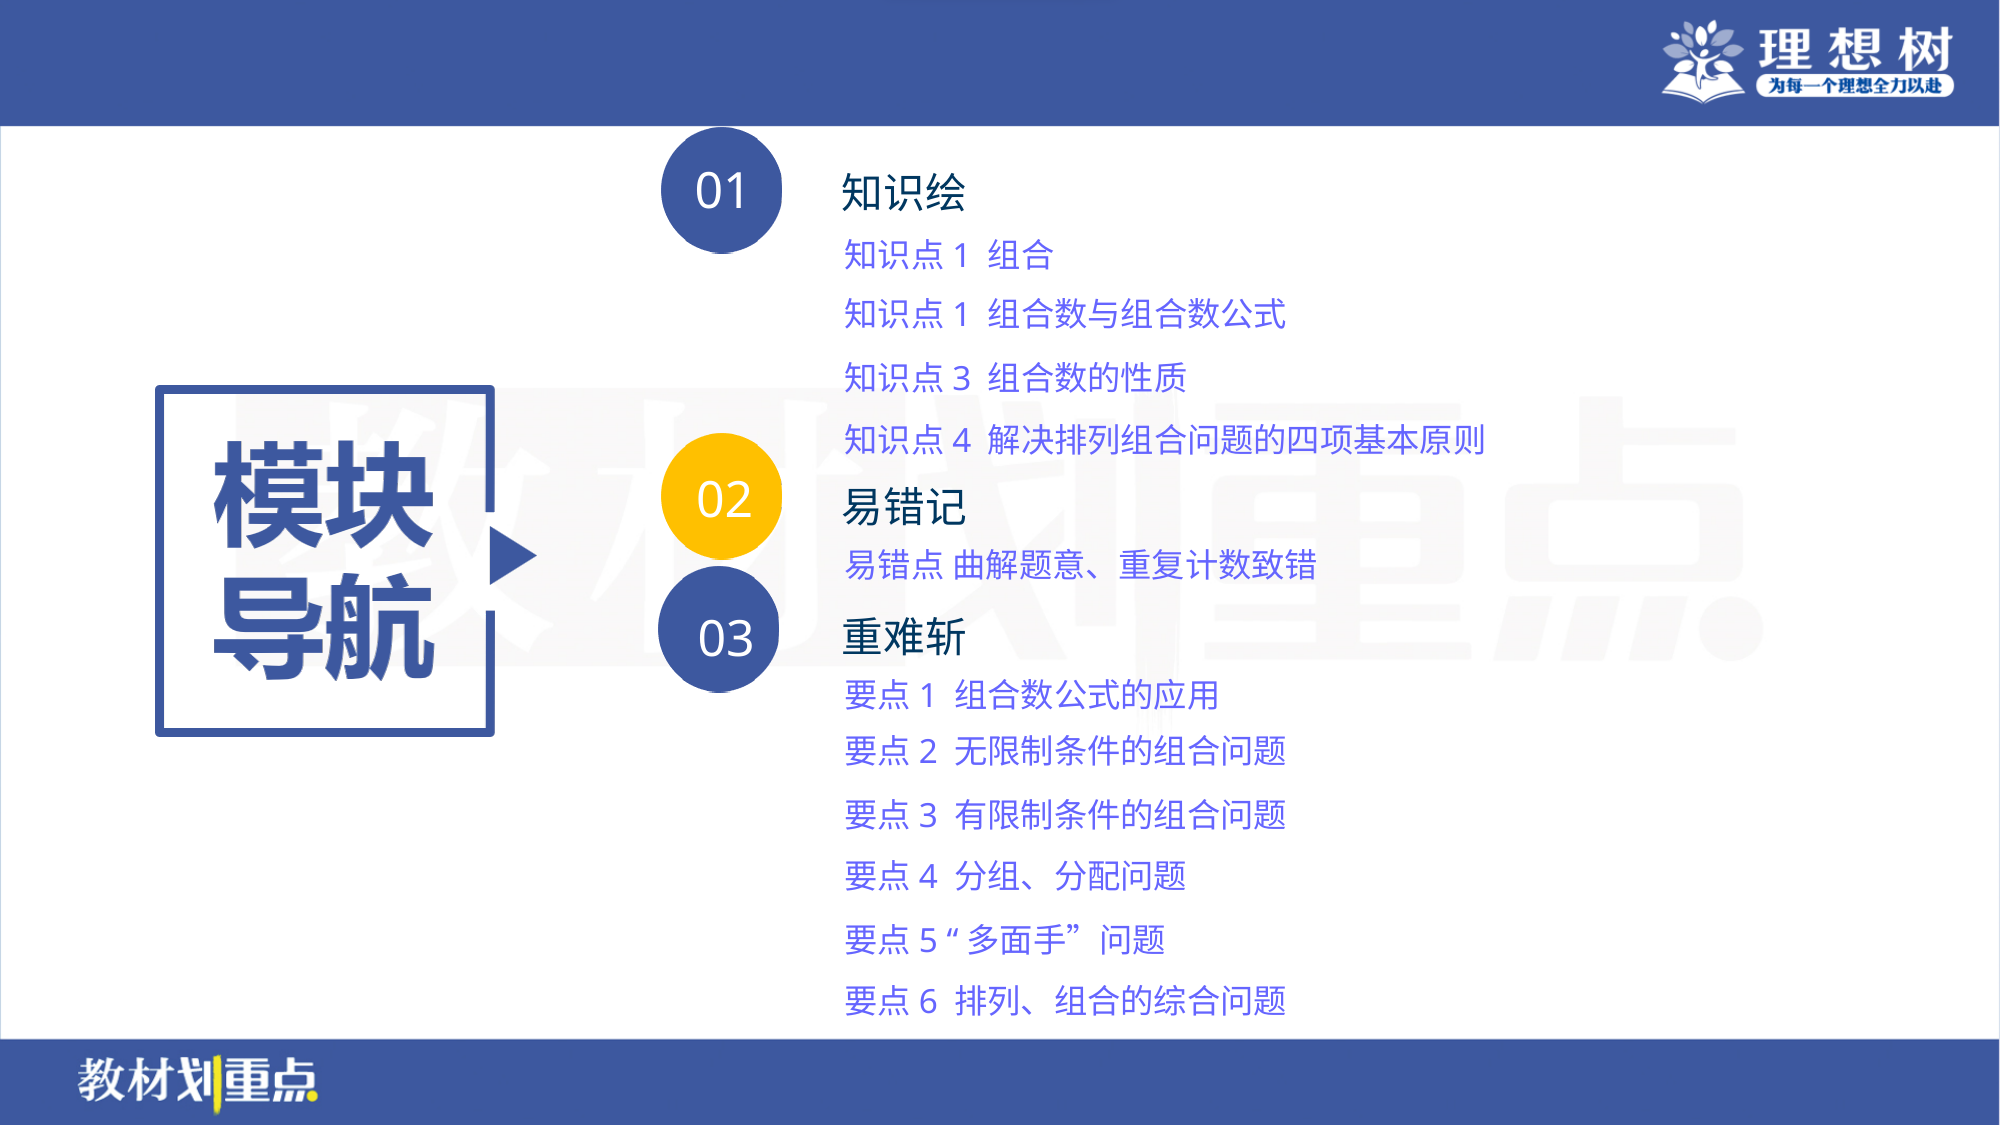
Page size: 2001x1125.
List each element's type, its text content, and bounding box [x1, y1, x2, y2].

text_box 要点3 有限制条件的组合问题 [844, 782, 1967, 841]
picture [0, 0, 2000, 1125]
text_box 知识点4 解决排列组合问题的四项基本原则 [844, 407, 1967, 466]
text_box 知识点3 组合数的性质 [844, 345, 1967, 404]
text_box 易错点 曲解题意、重复计数致错 [844, 531, 1967, 591]
text_box 02 [661, 434, 788, 561]
text_box 要点5 “多面手”问题 [844, 906, 1967, 966]
text_box 要点6 排列、组合的综合问题 [844, 968, 1967, 1027]
text_box 要点2 无限制条件的组合问题 [844, 717, 1967, 777]
text_box 要点4 分组、分配问题 [844, 842, 1967, 902]
text_box 易错记 [800, 462, 1008, 538]
text_box 知识点1 组合数与组合数公式 [844, 280, 1967, 340]
text_box 知识点1 组合 [844, 221, 1967, 280]
text_box 重难斩 [800, 593, 1008, 668]
text_box 01 [660, 124, 787, 251]
text_box 知识绘 [800, 149, 1008, 225]
text_box 要点1 组合数公式的应用 [844, 661, 1967, 717]
text_box 03 [662, 573, 789, 700]
